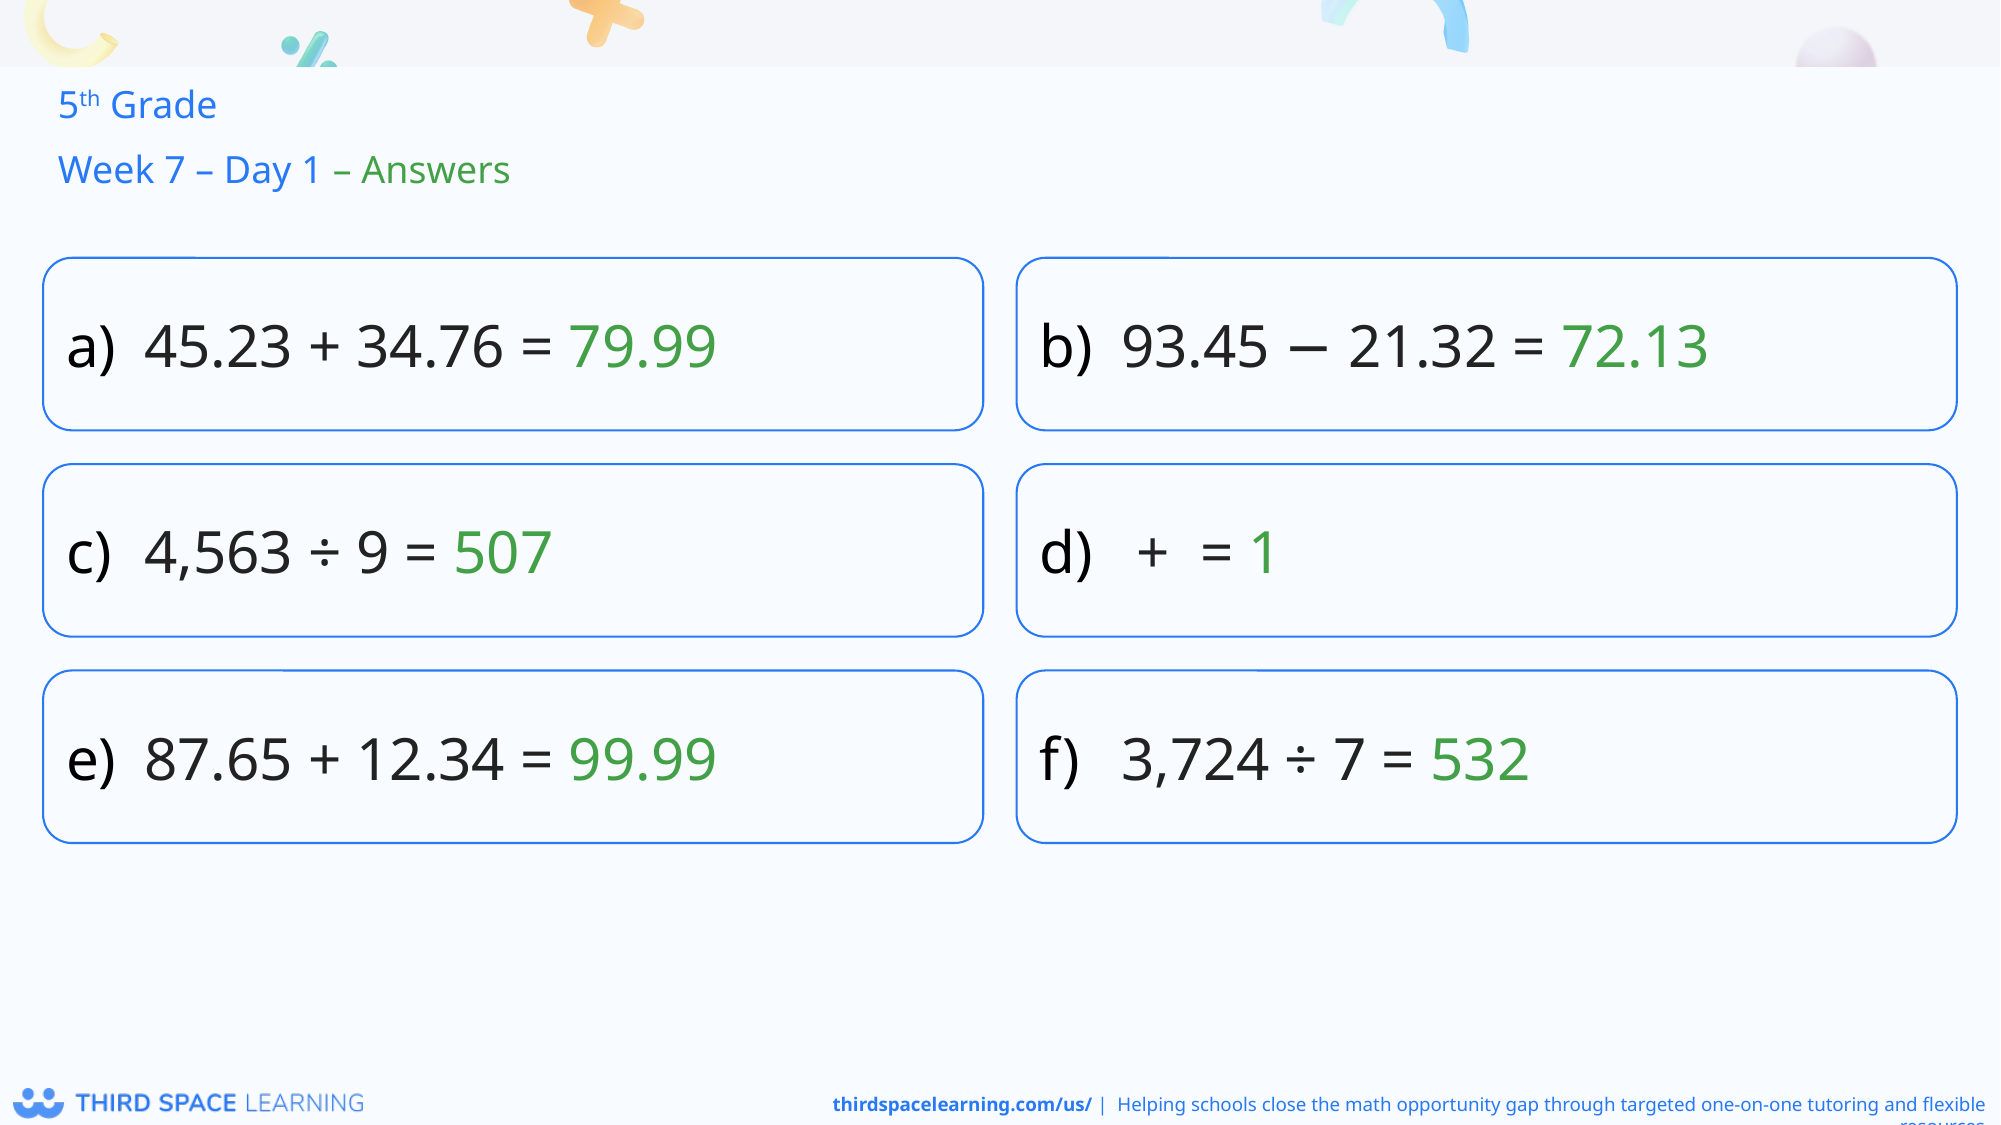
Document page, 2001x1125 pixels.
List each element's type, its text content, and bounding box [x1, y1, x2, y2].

list 45.23 + 34.76 = 79.99 [129, 272, 962, 416]
text_box 5th Grade Week 7 – Day 1 – Answers [43, 73, 705, 212]
list 93.45 − 21.32 = 72.13 [1106, 272, 1939, 416]
list 3,724 ÷ 7 = 532 [1106, 684, 1939, 829]
picture [13, 1088, 365, 1119]
picture [0, 0, 2000, 67]
list 87.65 + 12.34 = 99.99 [129, 684, 962, 829]
list 4,563 ÷ 9 = 507 [129, 478, 962, 623]
